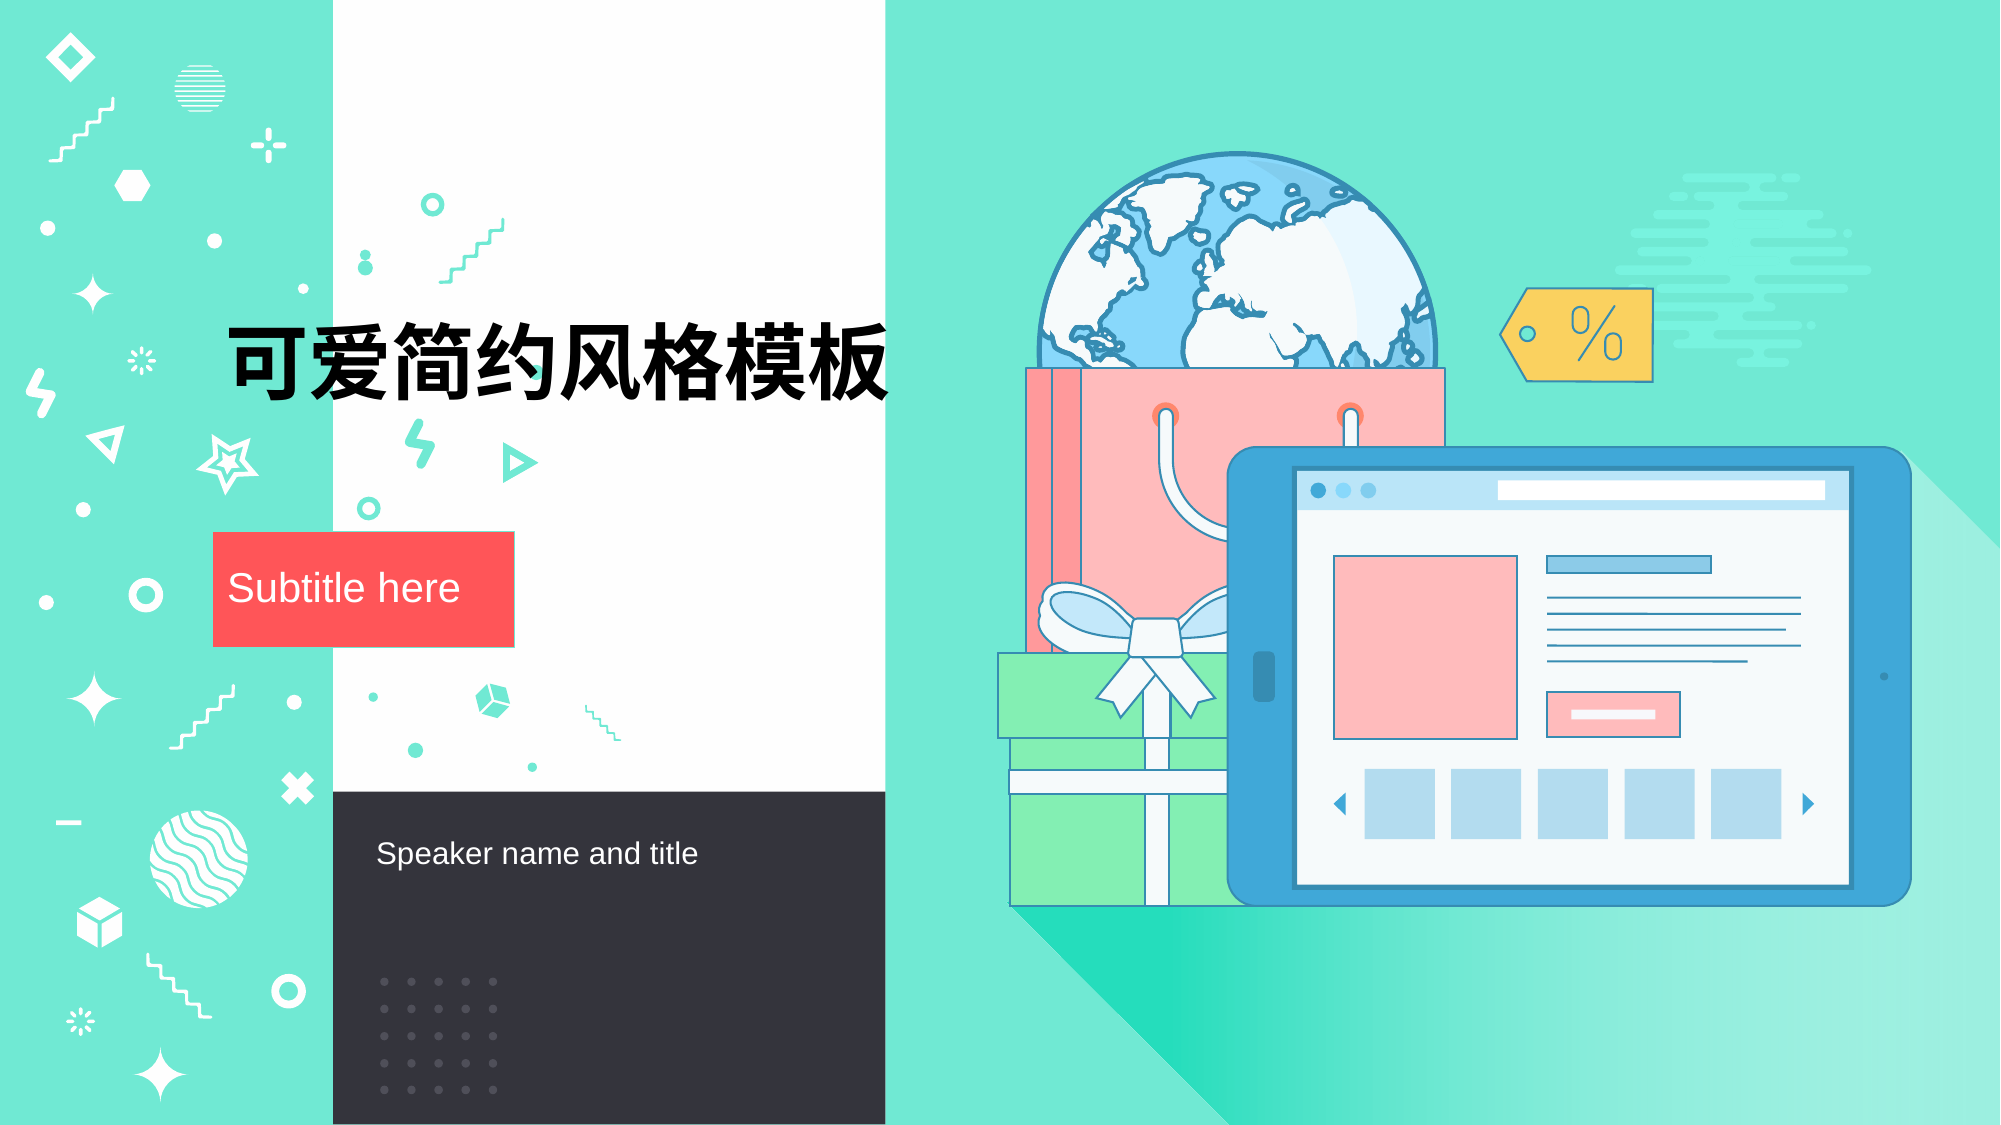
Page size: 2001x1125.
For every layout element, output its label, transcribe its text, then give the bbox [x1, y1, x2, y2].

title 可爱简约风格模板 [210, 268, 1052, 466]
subtitle Subtitle here [212, 531, 515, 648]
list Speaker name and title [361, 830, 1202, 880]
